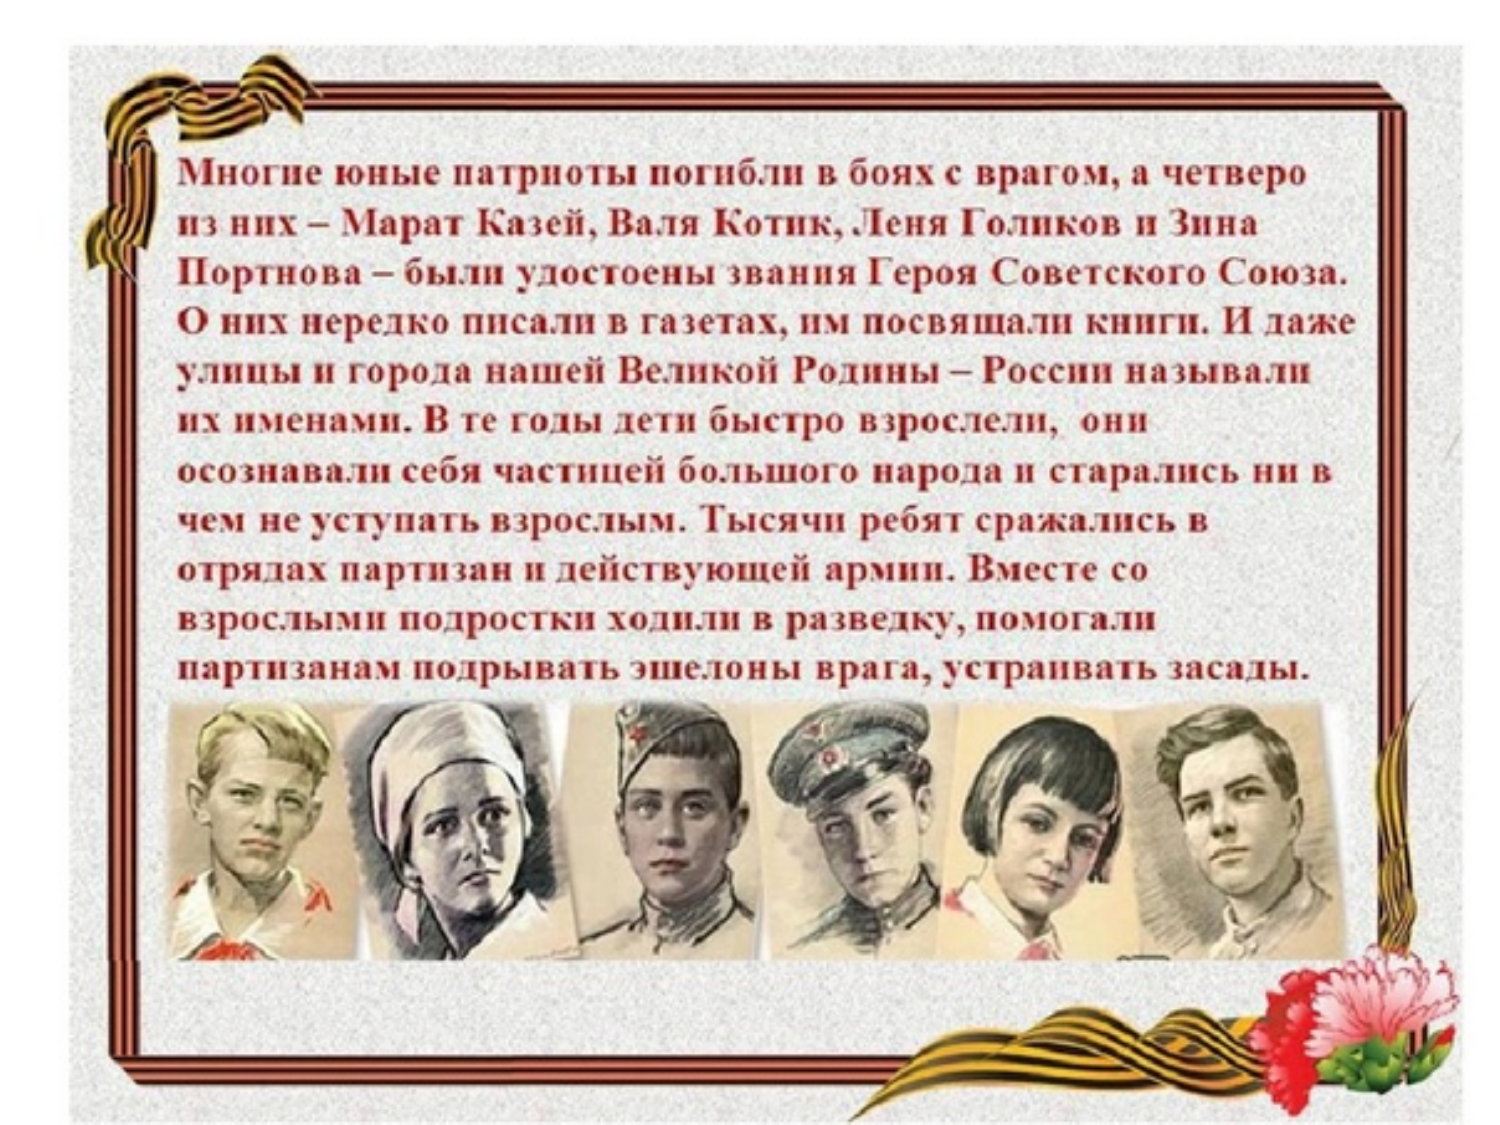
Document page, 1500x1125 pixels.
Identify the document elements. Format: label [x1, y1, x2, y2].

list [0, 0, 1500, 1125]
